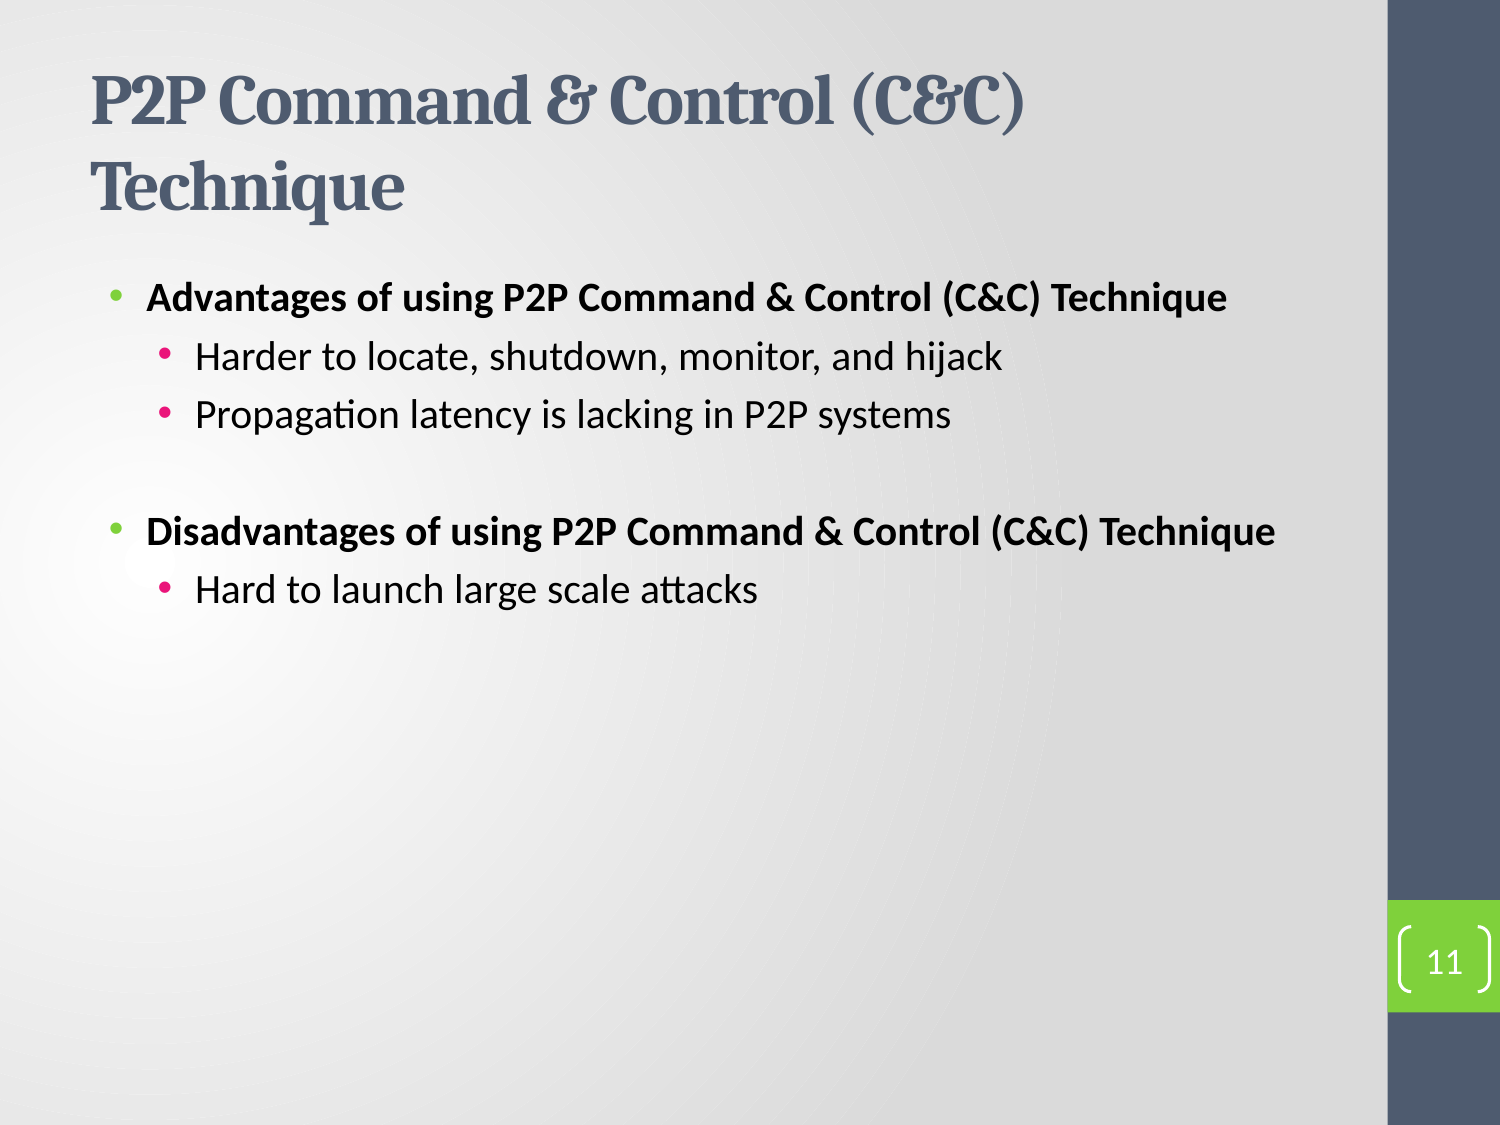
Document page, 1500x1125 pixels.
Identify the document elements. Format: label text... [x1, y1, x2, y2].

list Advantages of using P2P Command & Control (C&C) Technique Harder to locate, shutdown, monitor, and hijack Propagation latency is lacking in P2P systems Disadvantages of using P2P Command & Control (C&C) Technique Hard to launch large scale attacks [75, 262, 1325, 1050]
title P2P Command & Control (C&C) Technique [75, 45, 1325, 233]
slide_number 11 [1397, 925, 1492, 994]
